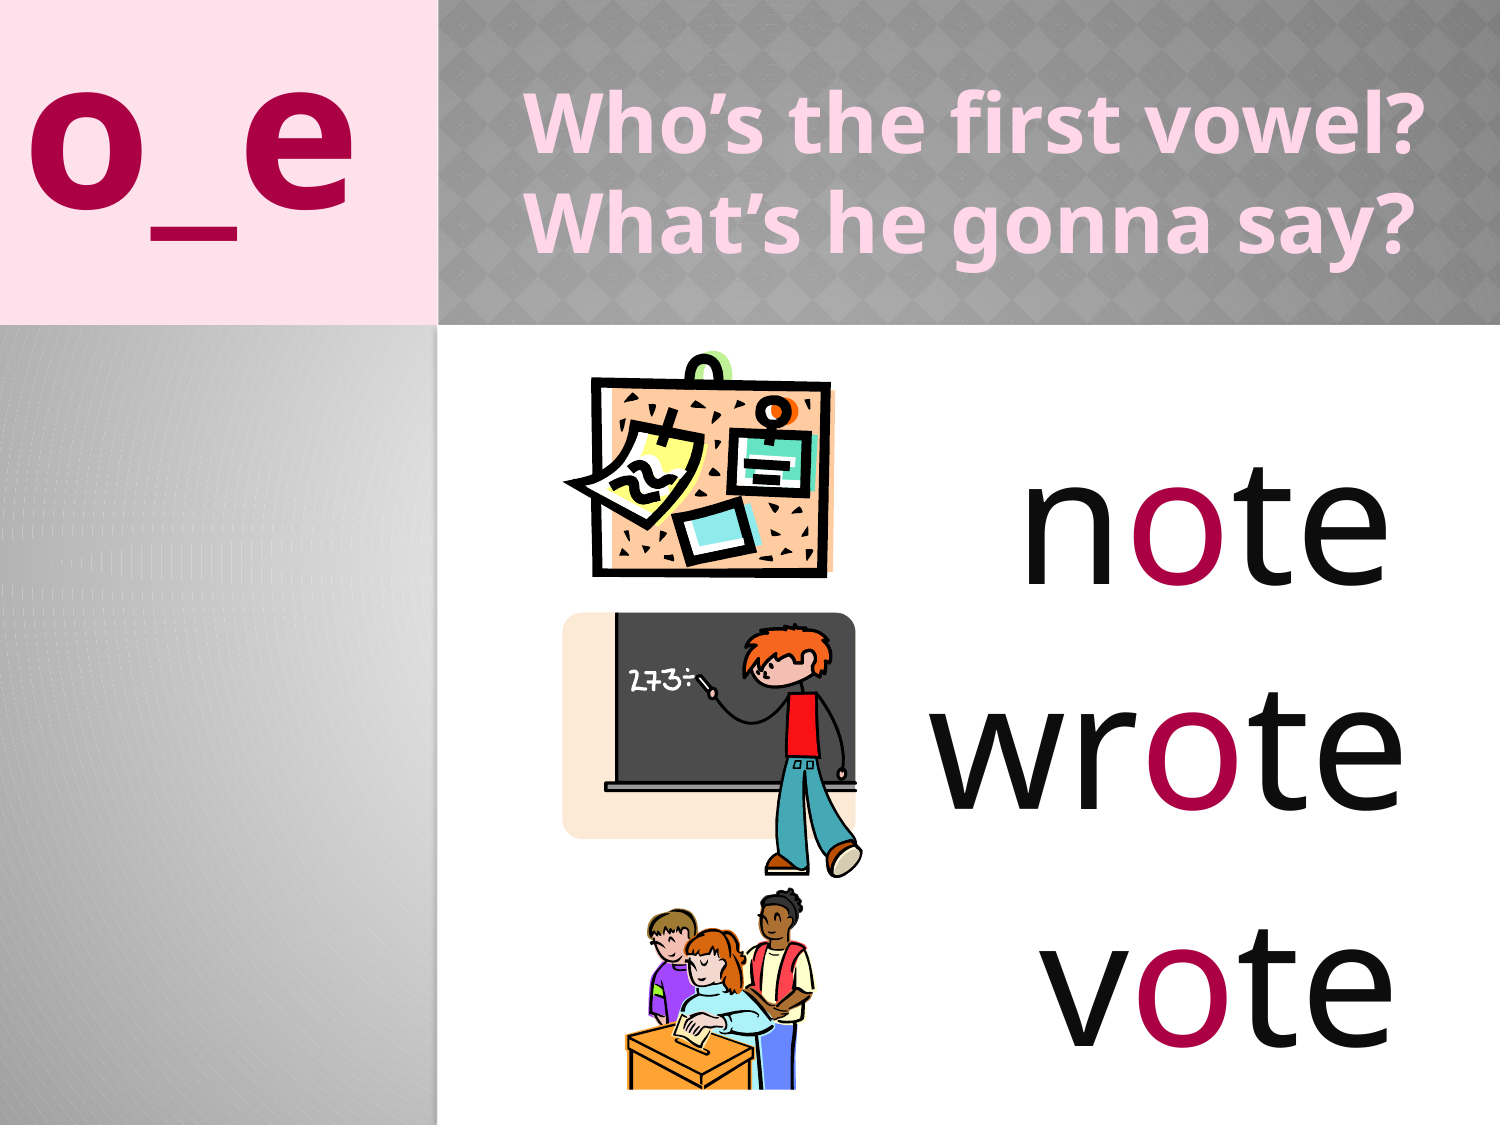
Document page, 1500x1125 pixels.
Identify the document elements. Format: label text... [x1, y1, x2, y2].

picture [561, 349, 838, 581]
picture [561, 612, 864, 880]
text_box wrote [912, 624, 1425, 853]
text_box note [999, 399, 1425, 624]
subtitle o_e [0, 0, 438, 325]
text_box Who’s the first vowel? What’s he gonna say? [508, 62, 1443, 278]
text_box [434, 322, 1500, 1125]
picture [624, 887, 819, 1091]
text_box vote [1025, 862, 1450, 1090]
